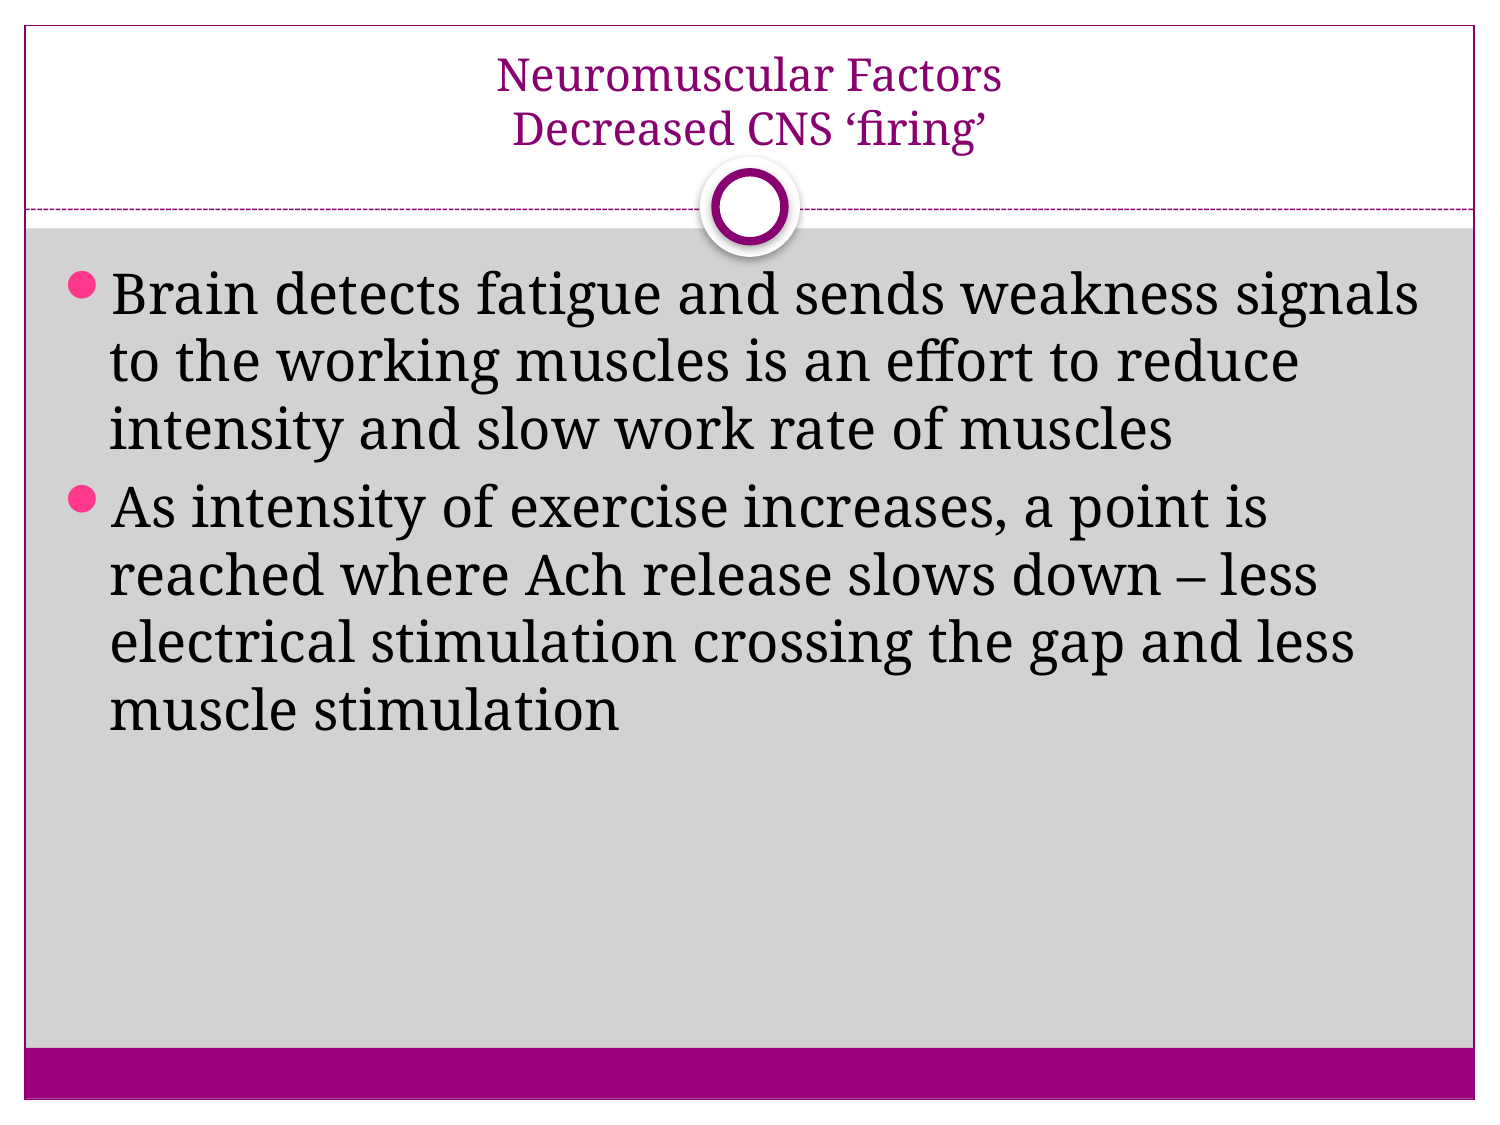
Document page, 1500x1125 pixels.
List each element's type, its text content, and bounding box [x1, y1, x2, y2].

list Brain detects fatigue and sends weakness signals to the working muscles is an effort to reduce intensity and slow work rate of muscles As intensity of exercise increases, a point is reached where Ach release slows down – less electrical stimulation crossing the gap and less muscle stimulation [49, 250, 1445, 1001]
title Neuromuscular Factors Decreased CNS ‘firing’ [49, 37, 1450, 162]
